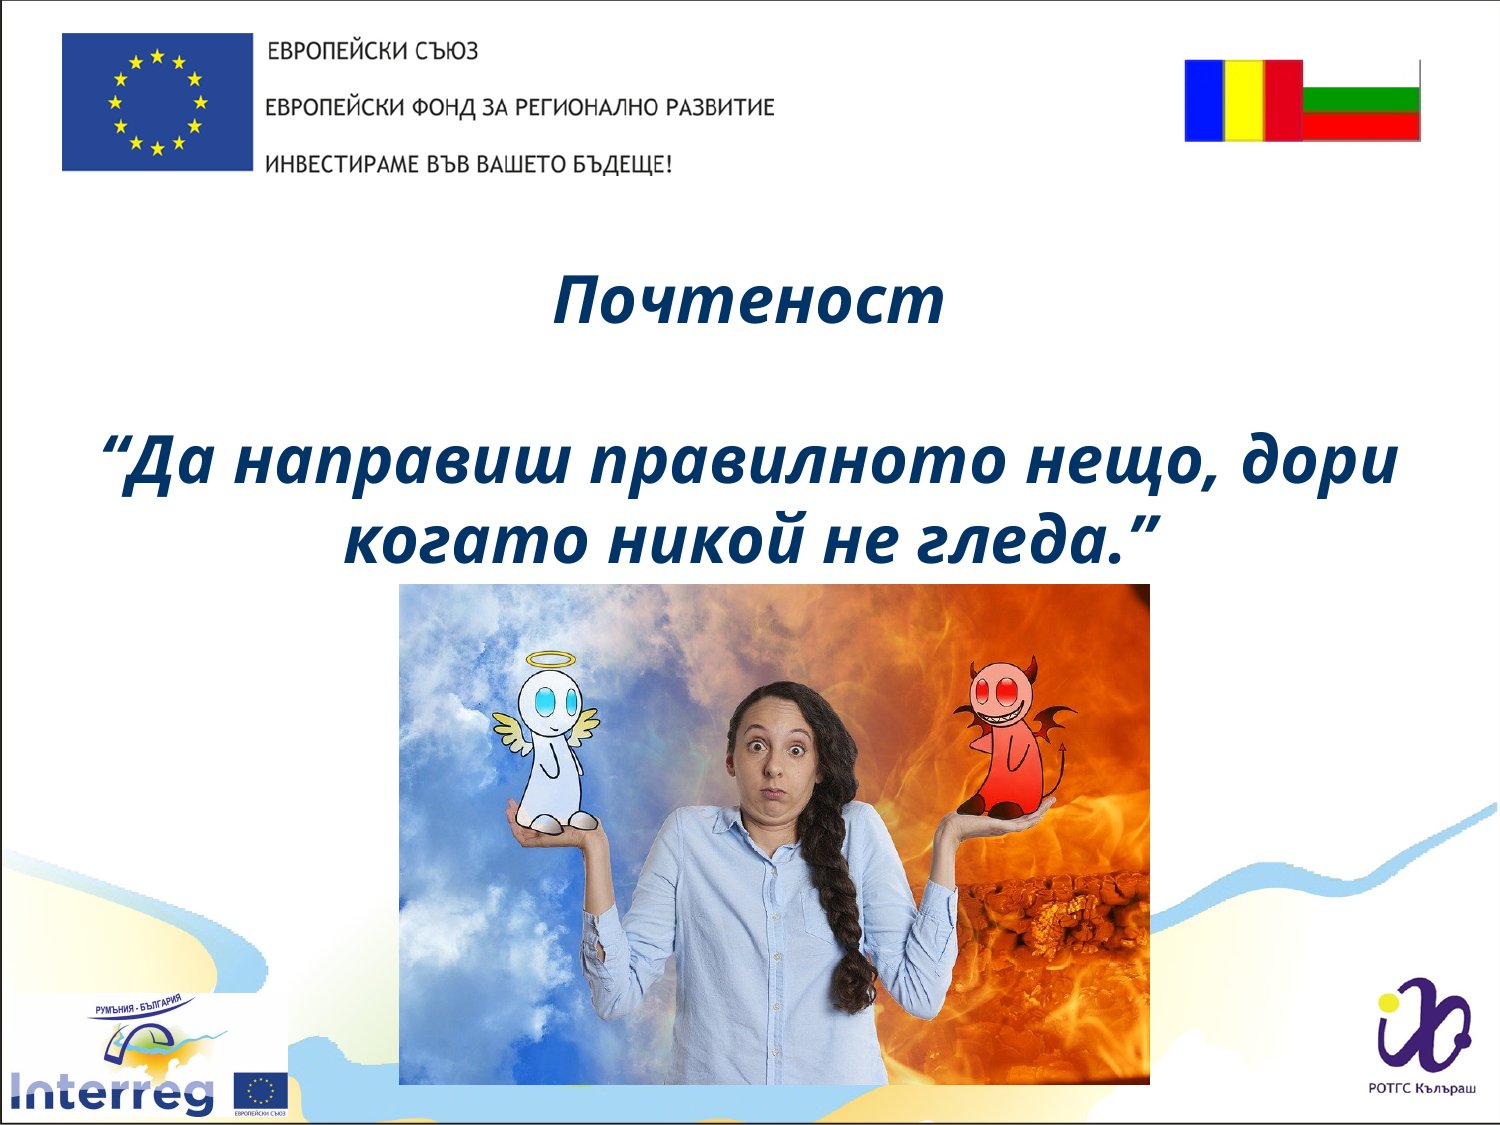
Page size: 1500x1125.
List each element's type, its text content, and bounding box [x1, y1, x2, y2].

picture [0, 0, 1500, 1125]
text_box Почтеност “Да направиш правилното нещо, дори когато никой не гледа.” [24, 249, 1475, 745]
